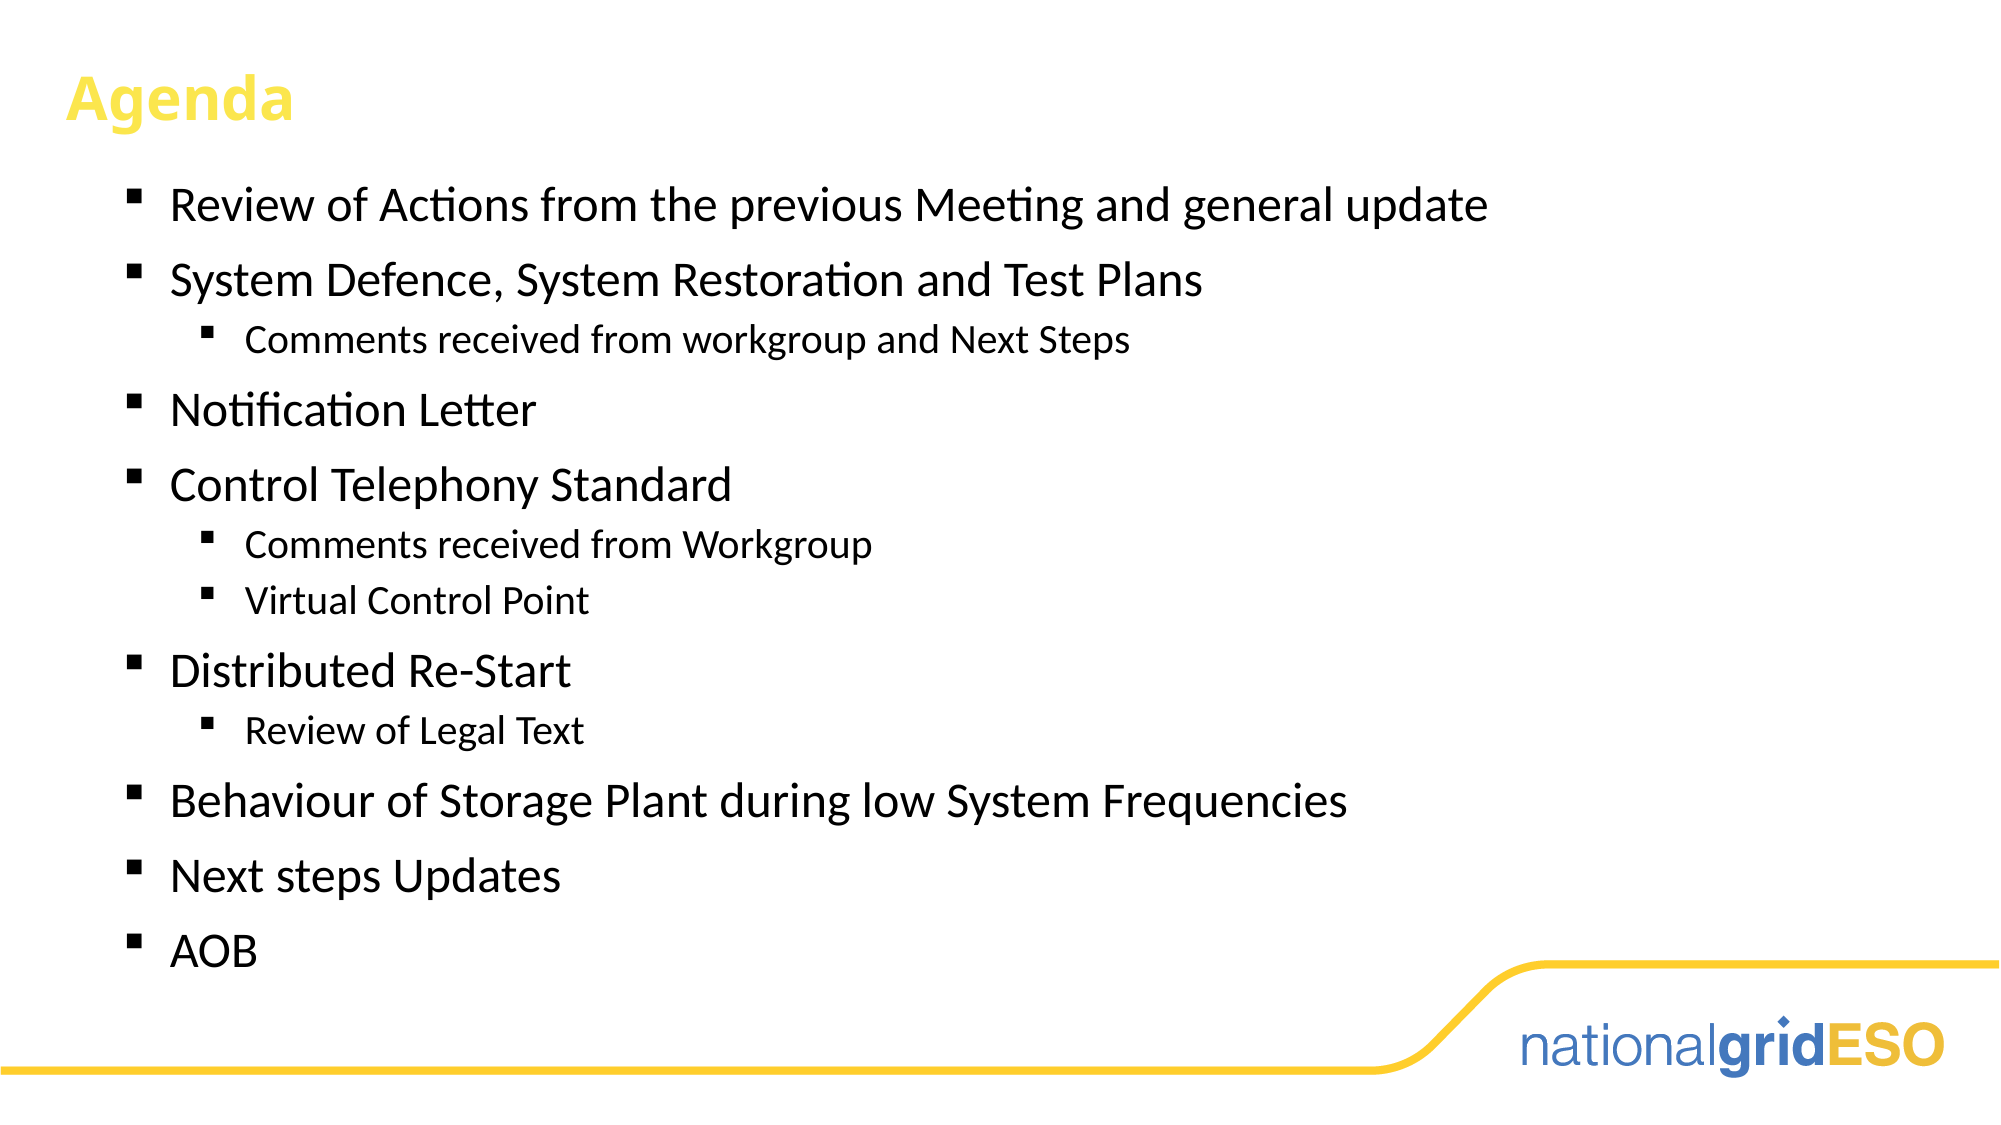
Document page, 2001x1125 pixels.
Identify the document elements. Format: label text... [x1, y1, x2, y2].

picture [0, 954, 2000, 1125]
title Agenda [51, 0, 1048, 142]
list Review of Actions from the previous Meeting and general update System Defence, System Restoration and Test Plans Comments received from workgroup and Next Steps Notification Letter Control Telephony Standard Comments received from Workgroup Virtual Control Point Distributed Re-Start Review of Legal Text Behaviour of Storage Plant during low System Frequencies Next steps Updates AOB [107, 171, 1551, 954]
